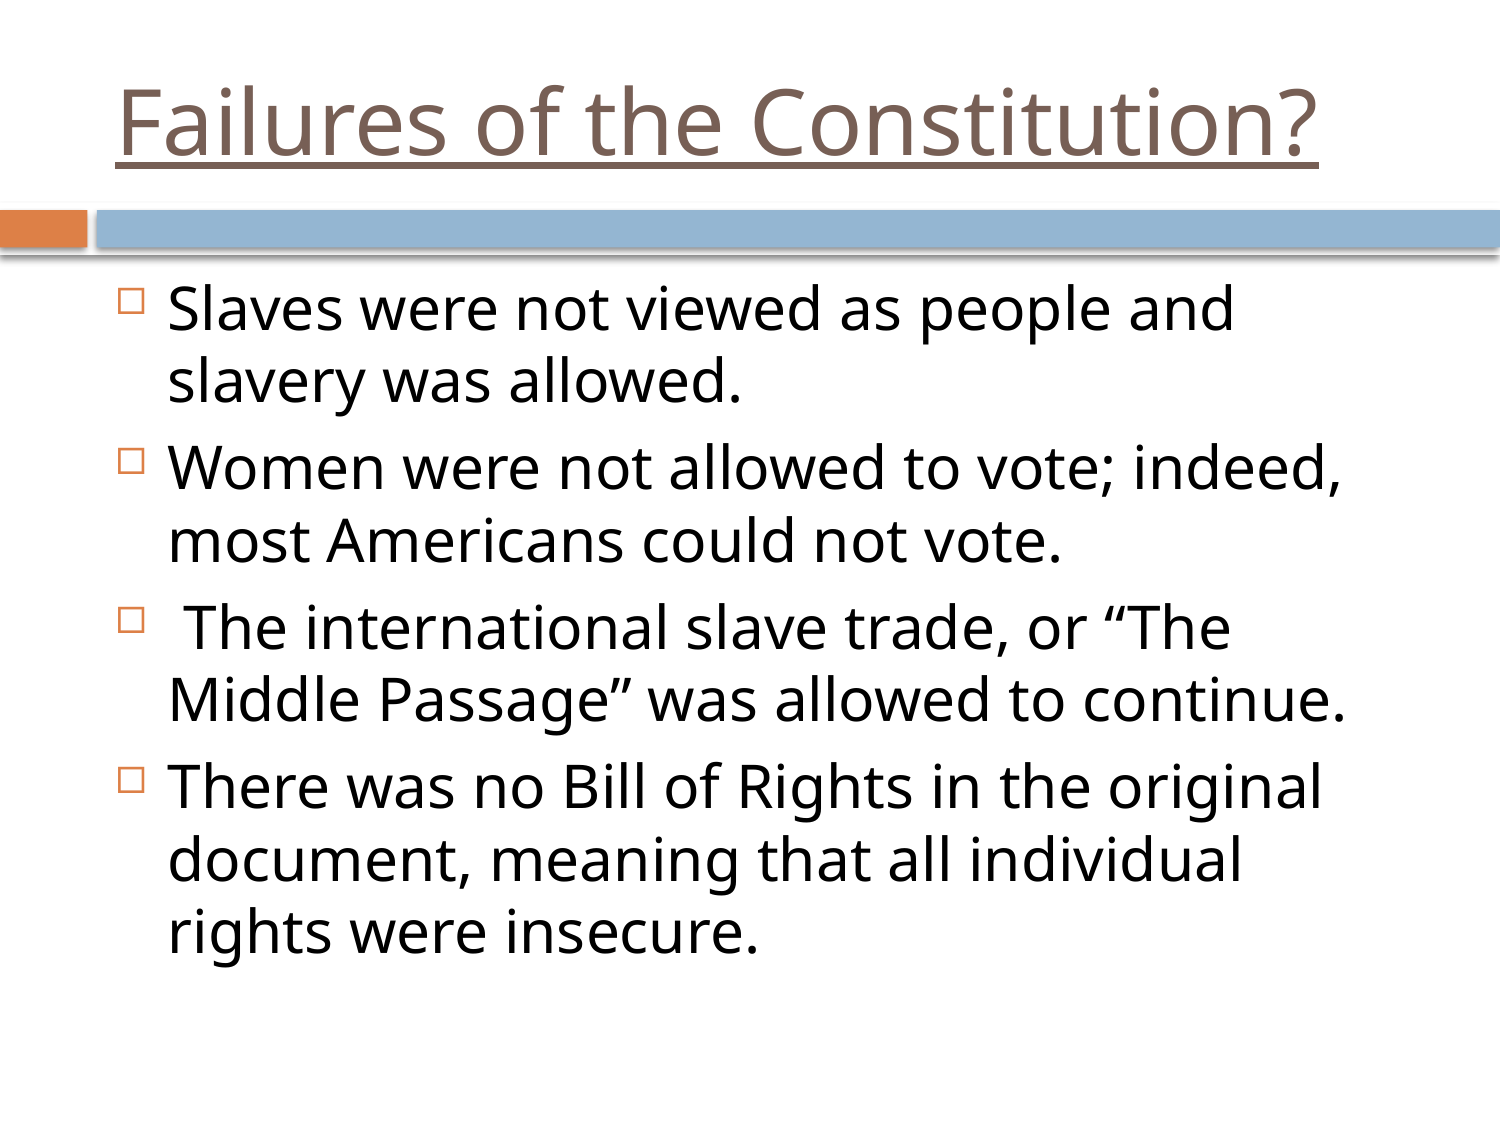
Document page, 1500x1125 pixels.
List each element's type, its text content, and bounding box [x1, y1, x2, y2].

title Failures of the Constitution? [100, 37, 1438, 200]
list Slaves were not viewed as people and slavery was allowed. Women were not allowed to vote; indeed, most Americans could not vote. The international slave trade, or “The Middle Passage” was allowed to continue. There was no Bill of Rights in the original document, meaning that all individual rights were insecure. [100, 262, 1438, 1000]
